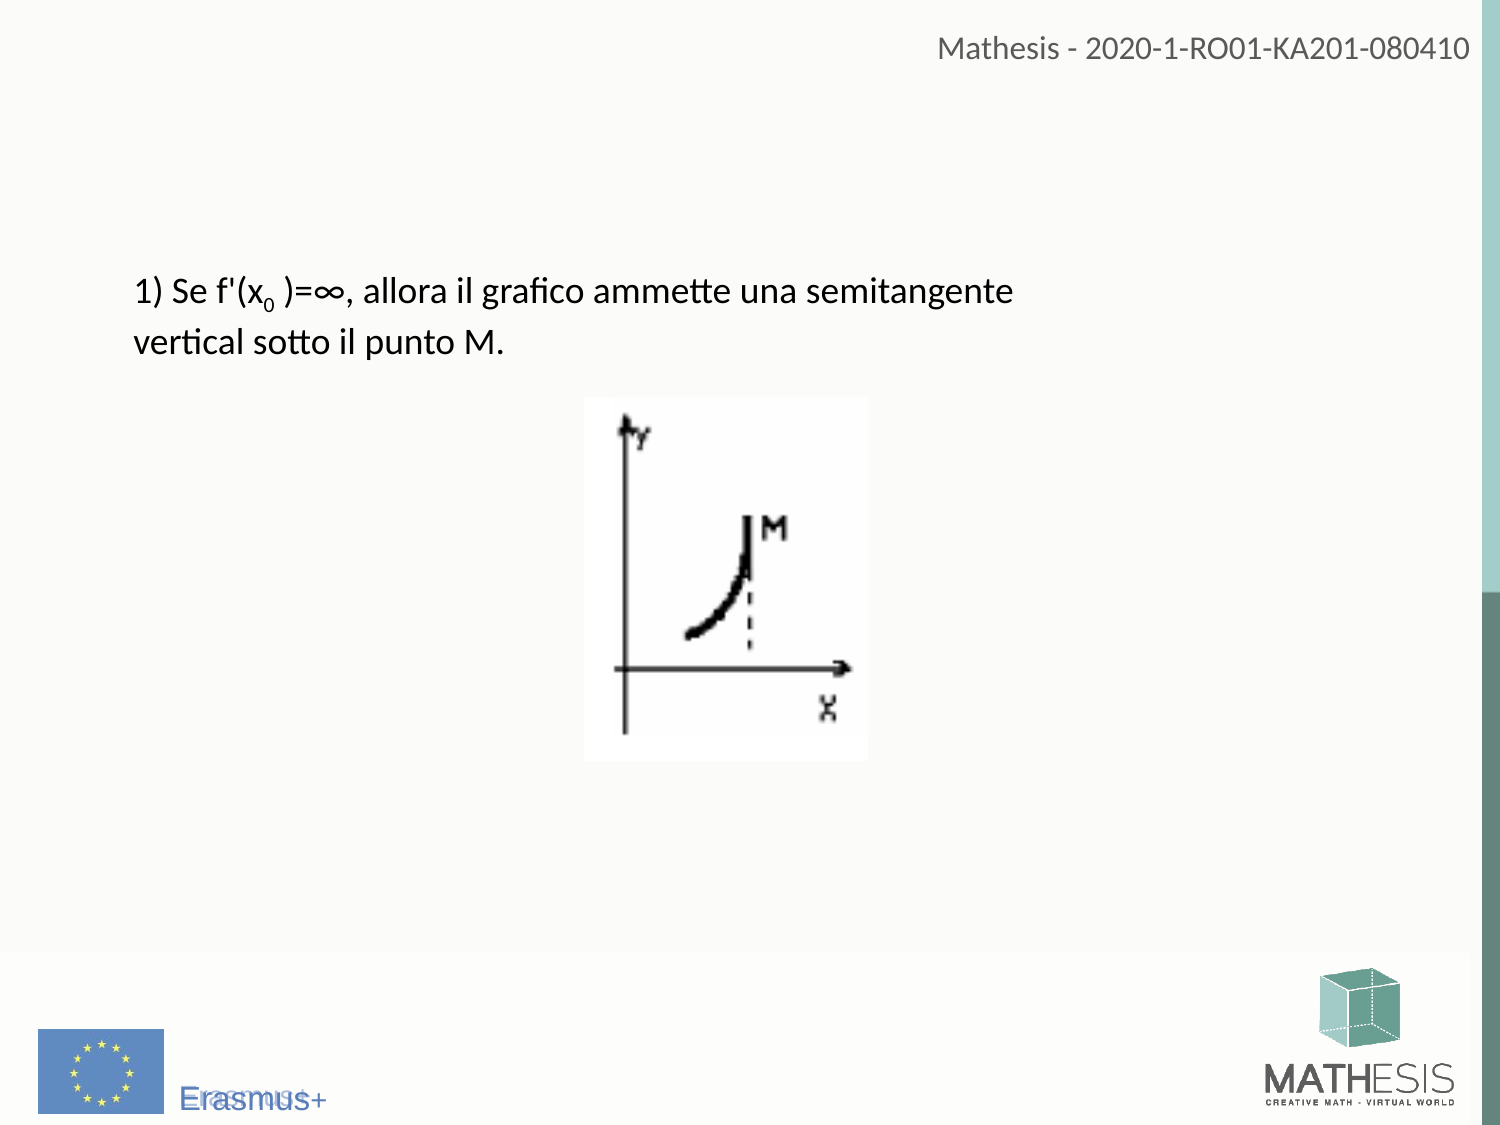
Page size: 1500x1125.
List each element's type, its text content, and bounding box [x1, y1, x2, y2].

text_box 1) Se f'(x0 )=∞, allora il grafico ammette una semitangente vertical sotto il punto M. [118, 258, 1064, 370]
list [584, 396, 869, 761]
